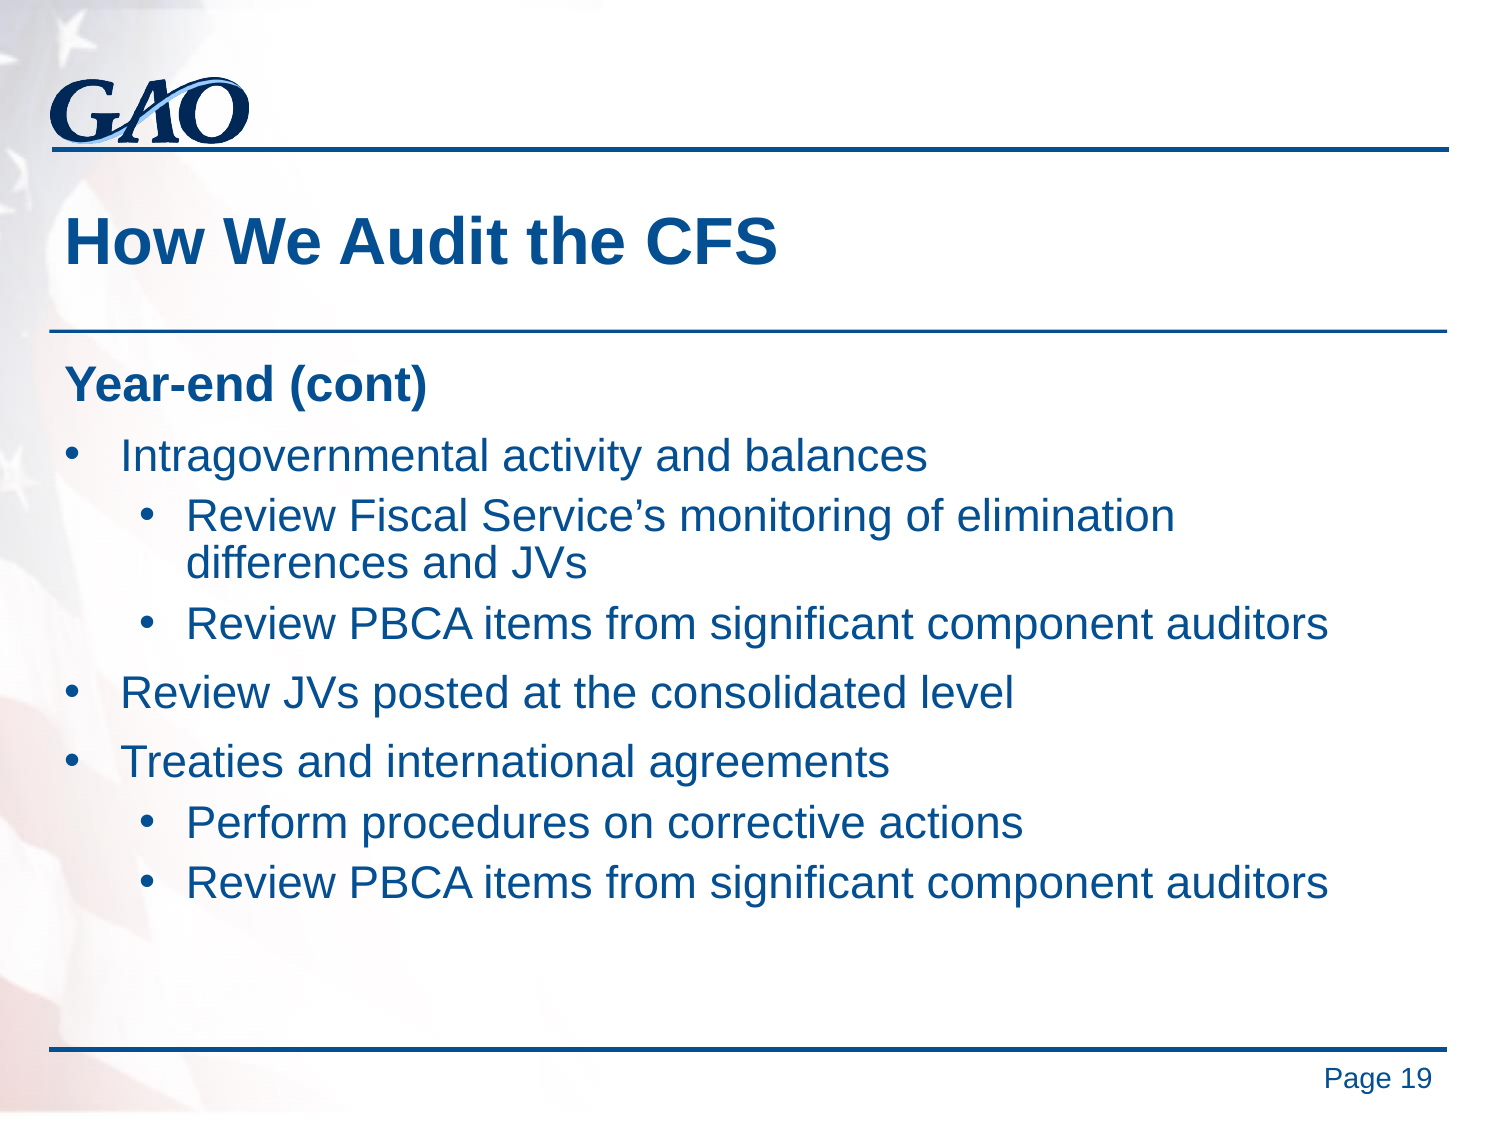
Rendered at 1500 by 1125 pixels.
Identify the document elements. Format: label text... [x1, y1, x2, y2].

list Year-end (cont) Intragovernmental activity and balances Review Fiscal Service’s monitoring of elimination differences and JVs Review PBCA items from significant component auditors Review JVs posted at the consolidated level Treaties and international agreements Perform procedures on corrective actions Review PBCA items from significant component auditors [49, 343, 1388, 1038]
picture [0, 0, 1500, 1125]
title How We Audit the CFS [49, 162, 1447, 313]
slide_number Page 19 [1097, 1050, 1448, 1103]
